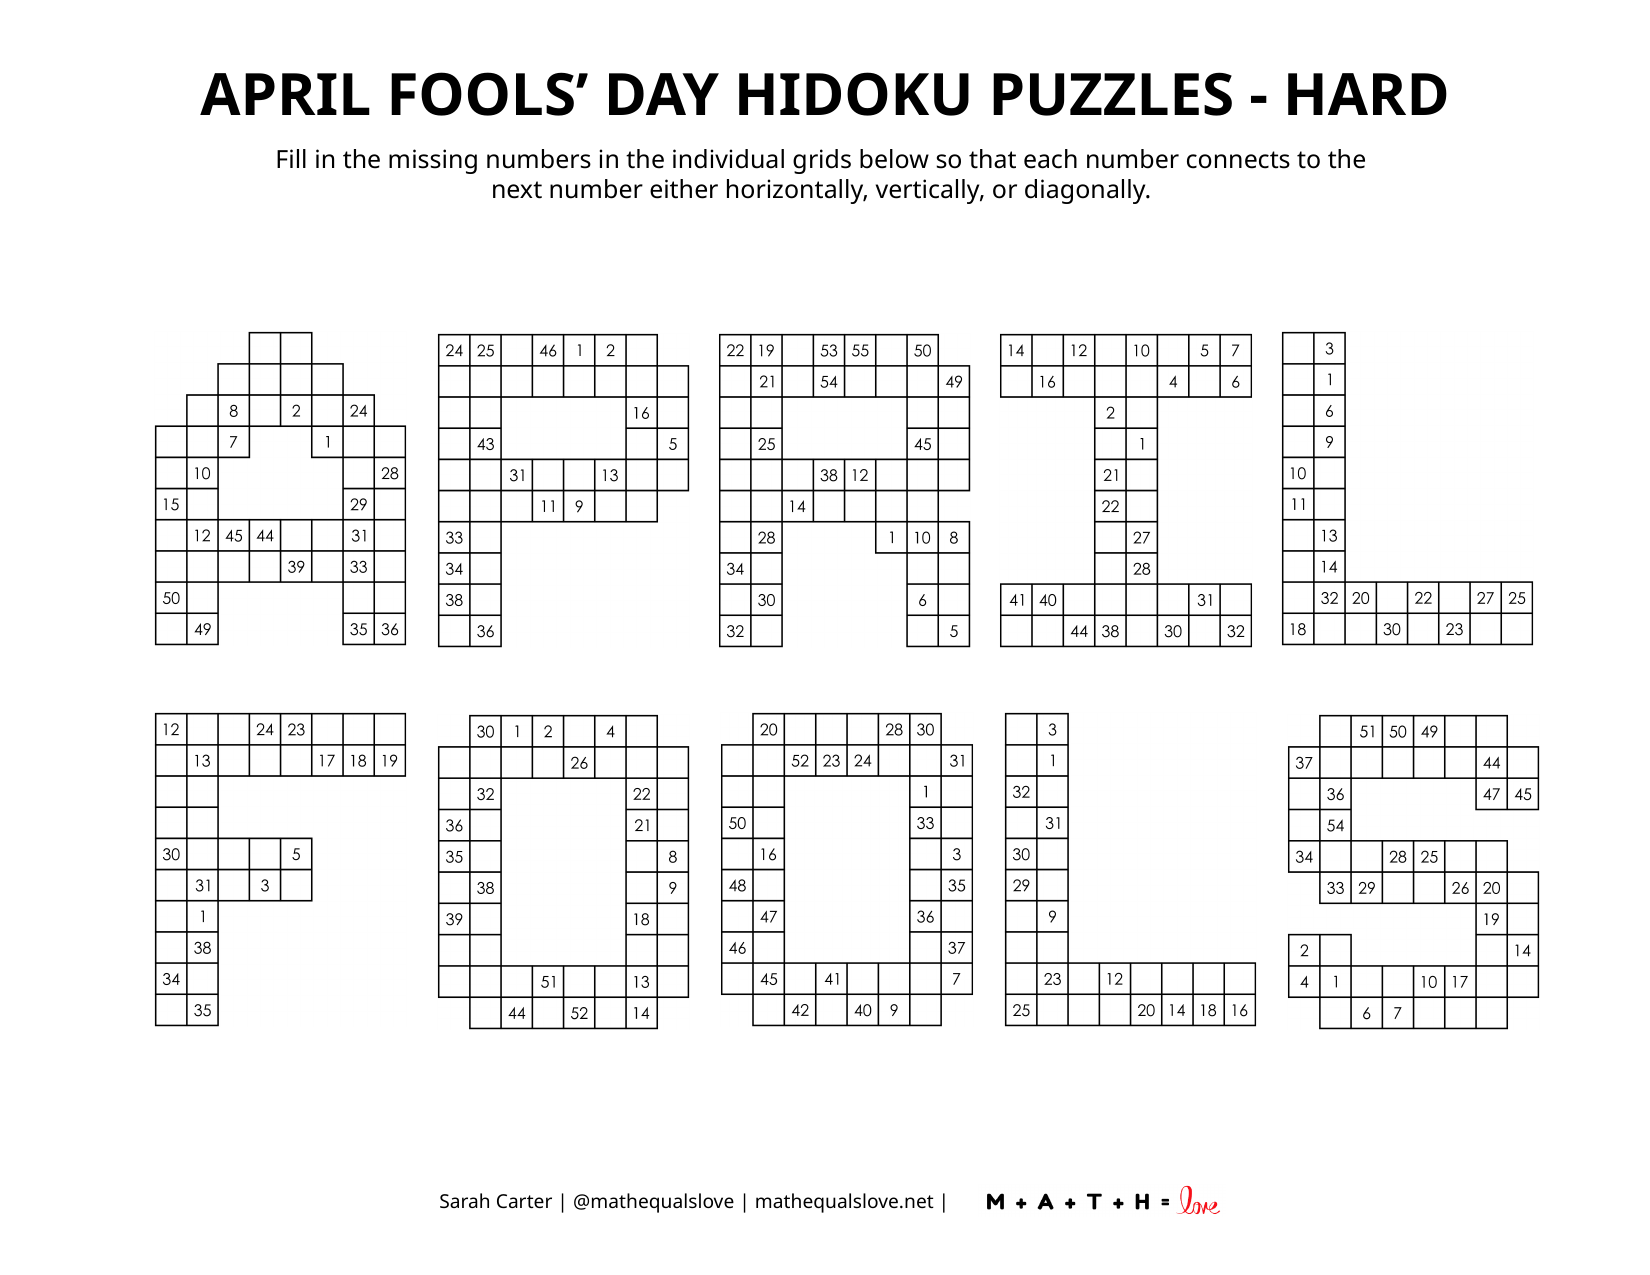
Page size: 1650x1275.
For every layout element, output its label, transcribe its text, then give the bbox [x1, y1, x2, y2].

picture [1280, 330, 1534, 647]
picture [153, 330, 407, 647]
text_box Sarah Carter | @mathequalslove | mathequalslove.net | [424, 1182, 1259, 1220]
picture [436, 332, 691, 649]
picture [153, 711, 407, 1028]
picture [999, 332, 1253, 649]
picture [1003, 711, 1257, 1028]
picture [1286, 714, 1541, 1030]
text_box Fill in the missing numbers in the individual grids below so that each number connects to the next number either horizontally, vertically, or diagonally. [0, 135, 1650, 211]
text_box APRIL FOOLS’ DAY HIDOKU PUZZLES - HARD [76, 50, 1574, 135]
picture [436, 714, 691, 1030]
picture [718, 332, 972, 649]
picture [720, 711, 974, 1028]
picture [978, 1183, 1226, 1218]
